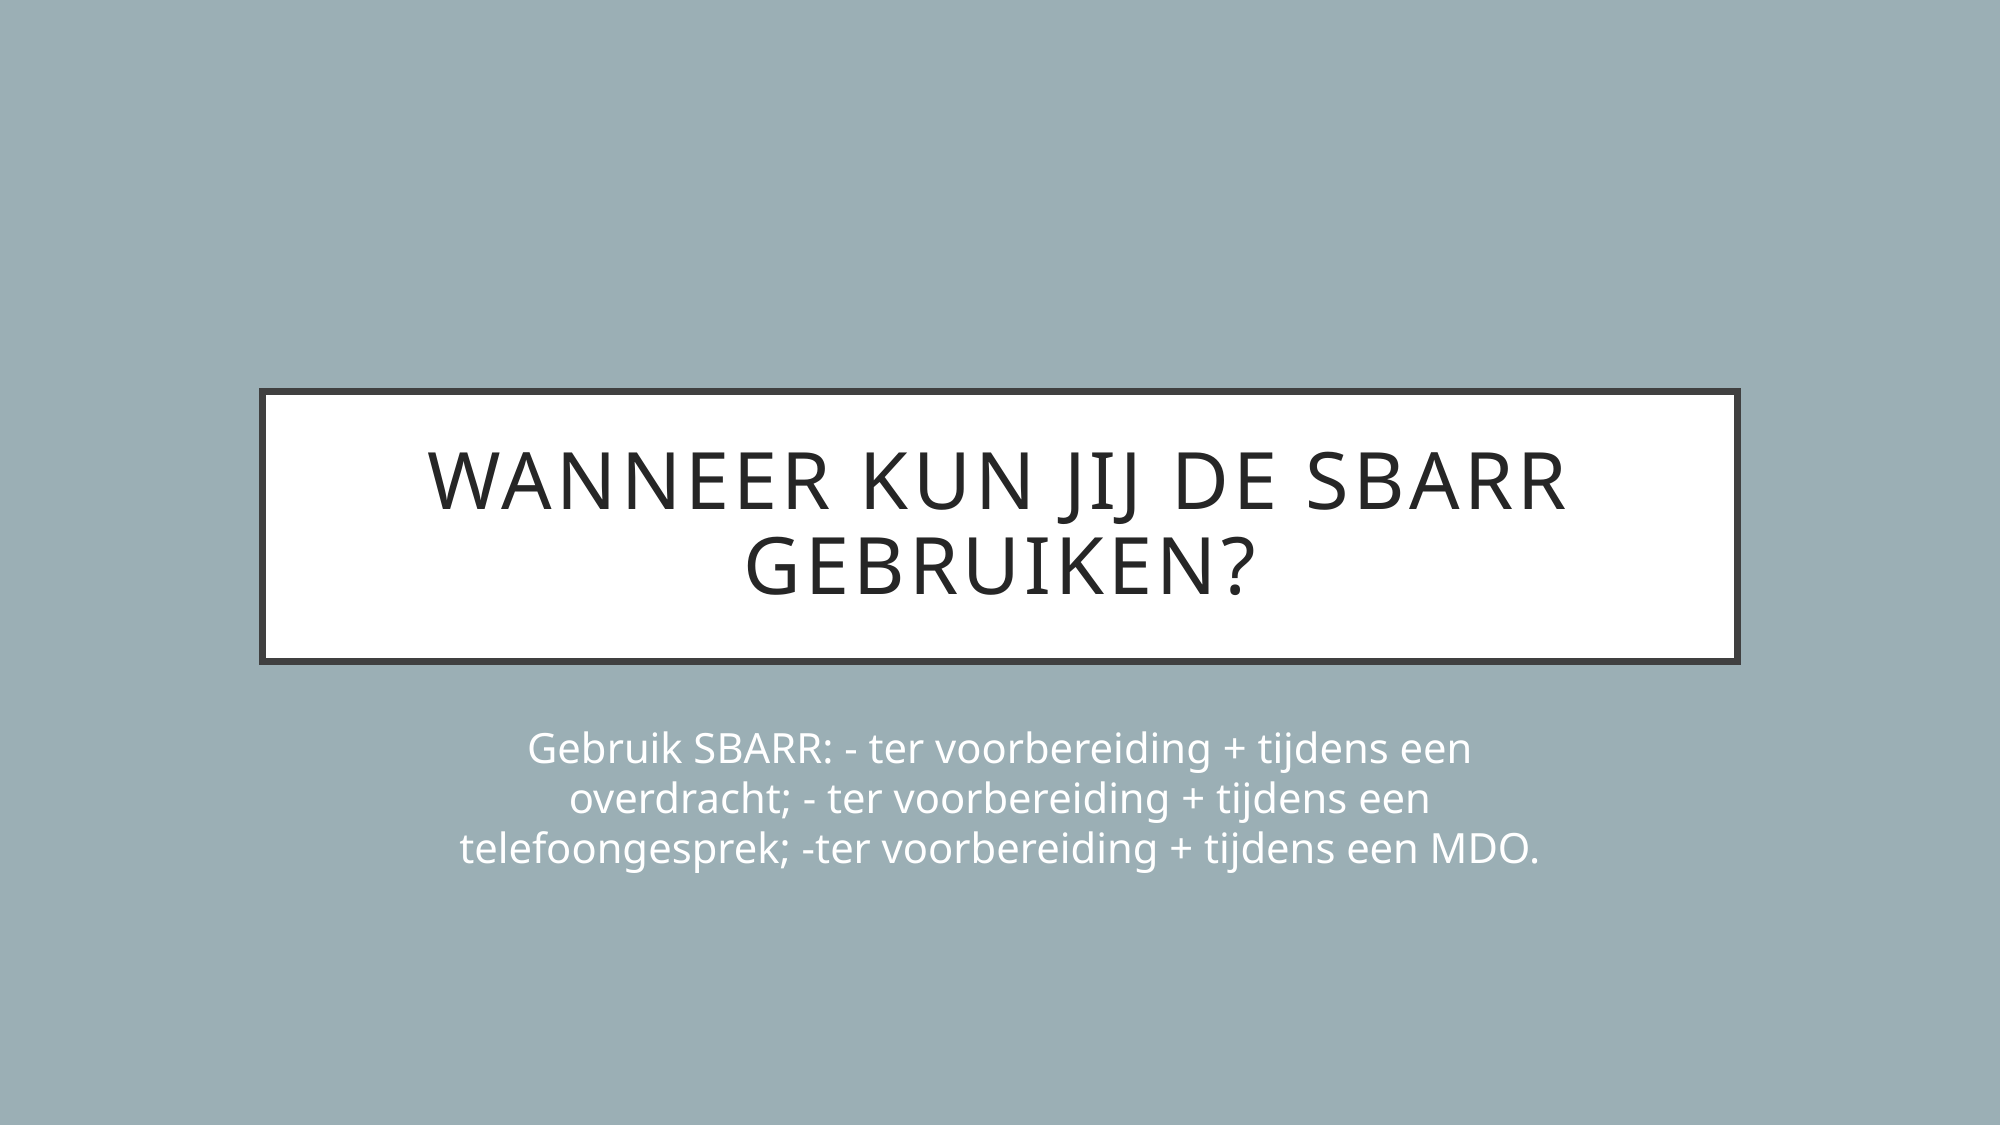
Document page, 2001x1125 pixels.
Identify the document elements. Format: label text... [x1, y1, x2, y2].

title Wanneer kun jij de SBARR gebruiken? [259, 388, 1741, 665]
subtitle Gebruik SBARR: - ter voorbereiding + tijdens een overdracht; - ter voorbereiding + tijdens een telefoongesprek; -ter voorbereiding + tijdens een MDO. [442, 713, 1558, 918]
